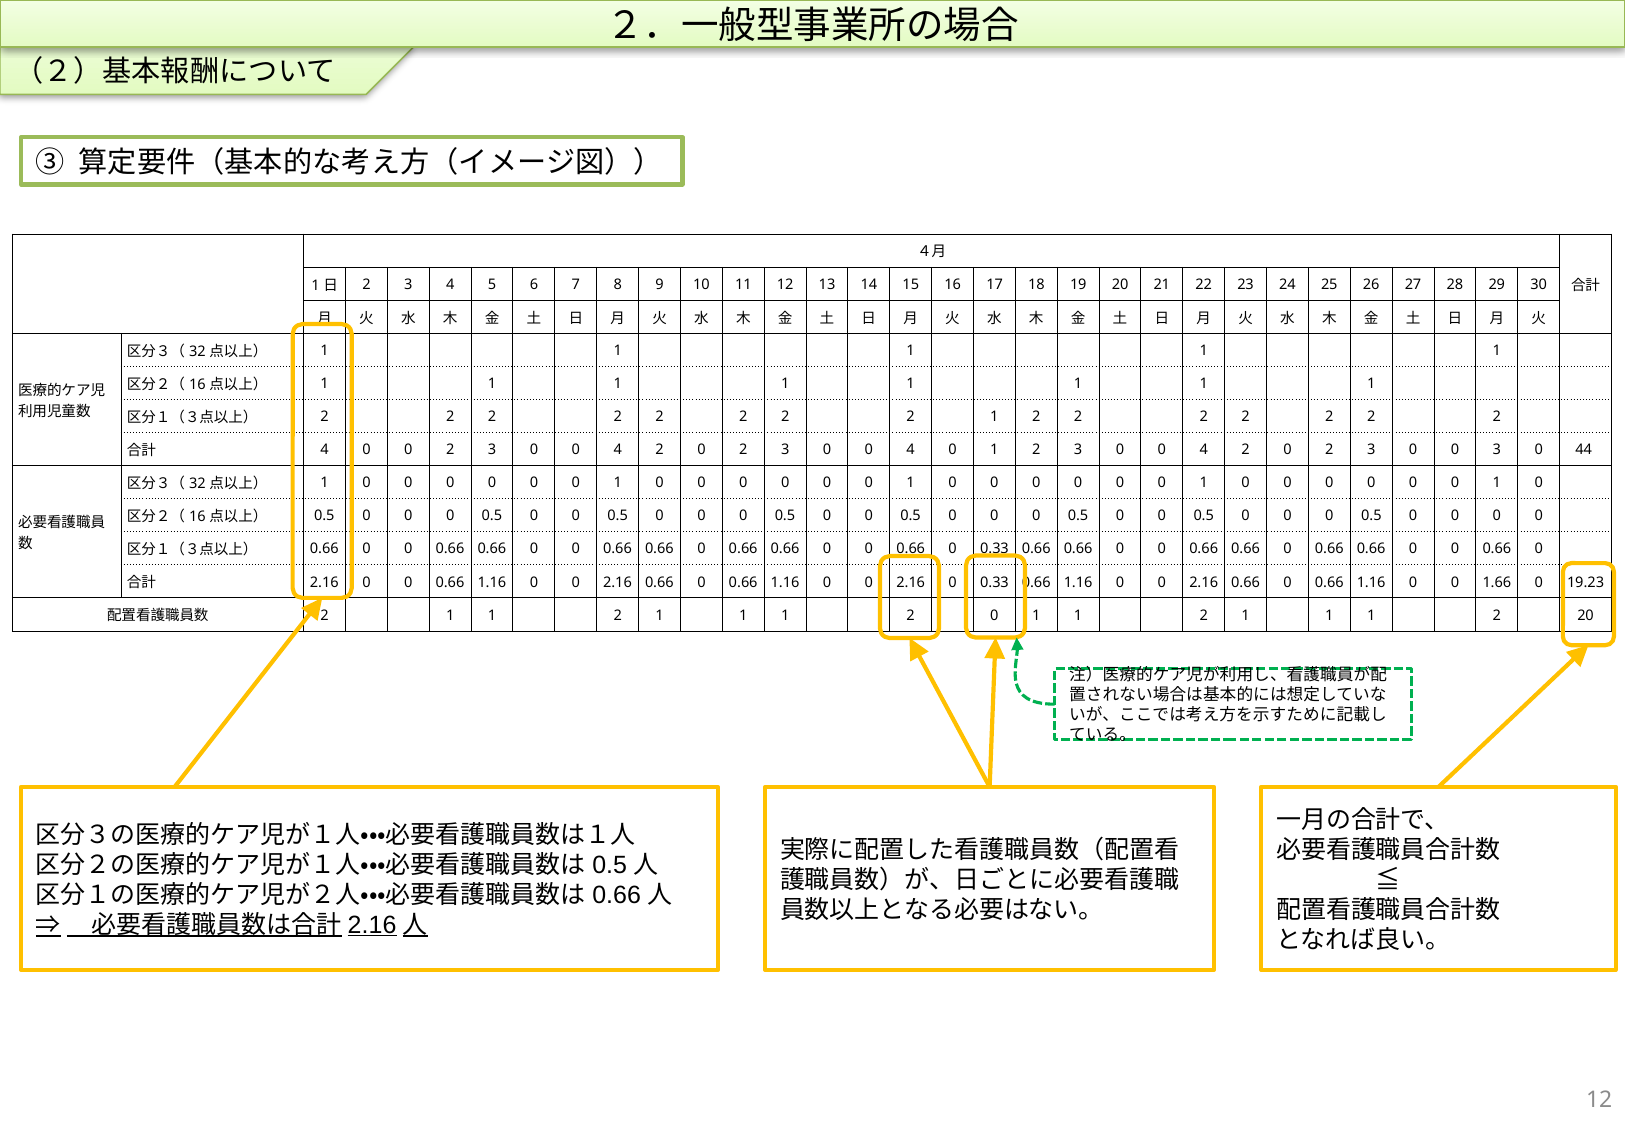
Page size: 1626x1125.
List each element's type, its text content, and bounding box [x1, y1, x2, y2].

text_box [290, 321, 354, 600]
table_cell [1309, 334, 1350, 366]
table_cell [1560, 466, 1611, 499]
table_cell 2 [1016, 433, 1057, 465]
table_cell 0.5 [1058, 499, 1099, 532]
table_cell 0.5 [765, 499, 806, 532]
table_cell 2 [1476, 400, 1517, 433]
table_cell 水 [388, 301, 429, 333]
table_cell 2 [1016, 400, 1057, 433]
table_cell 0.66 [723, 532, 764, 565]
table_cell 1.16 [472, 565, 512, 597]
table_cell 2.16 [1183, 565, 1224, 597]
table_cell 0 [513, 565, 554, 597]
table_cell 0.66 [1309, 532, 1350, 565]
table_cell 0.66 [723, 565, 764, 597]
table_cell 1 [974, 433, 1015, 465]
table_cell 9 [639, 268, 680, 300]
table_cell 1 [1309, 598, 1350, 631]
table_cell 月 [1183, 301, 1224, 333]
table_cell 0 [765, 466, 806, 499]
table_cell 0 [513, 532, 554, 565]
table_cell 20 [1100, 268, 1140, 300]
table_cell [974, 366, 1015, 400]
table_cell 0 [1100, 532, 1140, 565]
table_cell 1 [430, 598, 471, 631]
table_cell 0 [1309, 499, 1350, 532]
table_cell 0 [1435, 532, 1475, 565]
table_cell 3 [472, 433, 512, 465]
table_cell 0 [807, 532, 847, 565]
table_cell 2 [1351, 400, 1392, 433]
table_cell 0 [1518, 565, 1559, 597]
table_cell [1393, 400, 1434, 433]
text_box 区分３の医療的ケア児が１人・・・必要看護職員数は１人 区分２の医療的ケア児が１人・・・必要看護職員数は0.5人 区分１の医療的ケア児が２人・・・必要看護職員数は0.66人 ⇒ 必要看護職員数は合計2.16人 [19, 785, 720, 972]
table_cell [1393, 366, 1434, 400]
table_cell 4 [430, 268, 471, 300]
table_cell 1 [472, 598, 512, 631]
table_cell [848, 366, 889, 400]
table_cell 2 [1225, 433, 1266, 465]
table_cell 合計 [122, 433, 290, 465]
table_cell [807, 598, 847, 631]
table_cell [1141, 400, 1182, 433]
table_cell 0.66 [430, 532, 471, 565]
table_cell 0 [1435, 433, 1475, 465]
table_cell 2 [639, 400, 680, 433]
table_cell 0.66 [1058, 532, 1099, 565]
table_cell 0 [430, 499, 471, 532]
table_cell 0.66 [430, 565, 471, 597]
table_cell [932, 366, 973, 400]
table_header ４月 [304, 235, 1559, 267]
table_cell [1518, 334, 1559, 366]
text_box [174, 597, 323, 788]
table_cell 1 [1058, 366, 1099, 400]
table_cell 日 [1141, 301, 1182, 333]
table_cell [354, 366, 387, 400]
table_cell [681, 598, 722, 631]
table_cell 木 [1016, 301, 1057, 333]
table_cell 0.66 [765, 532, 806, 565]
table_cell 0 [513, 466, 554, 499]
table_cell 2 [1183, 400, 1224, 433]
table_header [13, 235, 303, 333]
table_cell [1267, 334, 1308, 366]
table_cell 0 [1058, 466, 1099, 499]
table_cell 25 [1309, 268, 1350, 300]
table_cell 0 [555, 532, 596, 565]
table_cell 1 [597, 334, 638, 366]
table_cell 0 [1518, 532, 1559, 565]
table_cell 0 [1435, 466, 1475, 499]
table_cell 0 [807, 499, 847, 532]
table_cell 28 [1435, 268, 1475, 300]
table_cell 0 [555, 499, 596, 532]
table_cell [1560, 499, 1611, 532]
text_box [909, 637, 987, 788]
table_cell [1225, 366, 1266, 400]
table_cell 0 [388, 499, 429, 532]
table_cell 日 [848, 301, 889, 333]
table_cell 0 [1141, 466, 1182, 499]
table_cell 日 [1435, 301, 1475, 333]
table_cell 0.66 [472, 532, 512, 565]
table_cell 44 [1560, 433, 1611, 465]
table_cell 29 [1476, 268, 1517, 300]
table_cell 0.66 [1476, 532, 1517, 565]
table_cell 0.66 [639, 565, 680, 597]
table_cell 23 [1225, 268, 1266, 300]
table_cell 0 [555, 466, 596, 499]
table_cell 0 [932, 466, 973, 499]
table_cell 水 [1267, 301, 1308, 333]
table_cell 4 [597, 433, 638, 465]
table_cell 1 [639, 598, 680, 631]
table_cell 1 [1058, 598, 1099, 631]
table_cell 0 [639, 466, 680, 499]
table_cell 土 [513, 301, 554, 333]
text_box （２）基本報酬について [0, 56, 404, 96]
table_cell 配置看護職員数 [13, 598, 172, 631]
table_cell 0 [1476, 499, 1517, 532]
table_cell 0 [681, 499, 722, 532]
table_cell 0 [351, 565, 387, 597]
table_cell 1 [1183, 366, 1224, 400]
table_cell [681, 400, 722, 433]
table_cell [555, 400, 596, 433]
table_cell [848, 334, 889, 366]
text_box 注）医療的ケア児が利用し、看護職員が配置されない場合は基本的には想定していないが、ここでは考え方を示すために記載している。 [1052, 667, 1413, 742]
table_cell 0 [354, 433, 387, 465]
table_cell 0.66 [1225, 532, 1266, 565]
table_cell 0 [1393, 499, 1434, 532]
table_cell [1518, 598, 1559, 631]
table_cell 0 [681, 466, 722, 499]
table_cell 0 [388, 433, 429, 465]
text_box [989, 637, 996, 788]
table_cell 0 [942, 565, 963, 597]
table_cell 0 [681, 532, 722, 565]
table_cell 7 [555, 268, 596, 300]
table_cell [388, 366, 429, 400]
text_box ２．一般型事業所の場合 [0, 0, 1625, 48]
table_cell 3 [1476, 433, 1517, 465]
table_cell 0 [354, 466, 387, 499]
table_cell 0 [639, 499, 680, 532]
table_cell 0 [513, 499, 554, 532]
table_cell 区分２（16点以上） [122, 499, 290, 532]
table_cell [513, 598, 554, 631]
table_cell 1 [765, 598, 806, 631]
table_cell [639, 334, 680, 366]
table_cell 0 [1267, 532, 1308, 565]
table_cell 1 [1183, 334, 1224, 366]
table_cell 0 [472, 466, 512, 499]
table_cell 土 [807, 301, 847, 333]
table_cell [430, 334, 471, 366]
table_cell 5 [472, 268, 512, 300]
table_cell [513, 334, 554, 366]
table_cell [1476, 366, 1517, 400]
table_cell 合計 [122, 565, 292, 597]
table_cell 0.5 [472, 499, 512, 532]
table_cell 1.16 [765, 565, 806, 597]
table_cell 2 [1309, 400, 1350, 433]
table_cell 2 [1476, 598, 1517, 631]
table_cell [1393, 598, 1434, 631]
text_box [1438, 644, 1589, 788]
table_cell 30 [1518, 268, 1559, 300]
text_box ③ 算定要件（基本的な考え方（イメージ図）） [19, 135, 685, 187]
table_cell 0 [1267, 433, 1308, 465]
table_cell 2 [430, 400, 471, 433]
table_cell 土 [1100, 301, 1140, 333]
table_cell 0 [1518, 466, 1559, 499]
table_cell 22 [1183, 268, 1224, 300]
table_cell 火 [932, 301, 973, 333]
table_cell 1 [597, 466, 638, 499]
table_cell 0 [848, 466, 889, 499]
table_cell 15 [890, 268, 931, 300]
table_cell [941, 598, 964, 631]
table_cell [1560, 334, 1611, 366]
table_cell [472, 334, 512, 366]
table_cell 26 [1351, 268, 1392, 300]
table_cell 0 [807, 433, 847, 465]
table_cell 0 [1141, 565, 1182, 597]
table_cell 3 [1058, 433, 1099, 465]
table_cell [1267, 366, 1308, 400]
table_cell 4 [890, 433, 931, 465]
table_cell 16 [932, 268, 973, 300]
table_cell 0 [1435, 565, 1475, 597]
table_cell [807, 334, 847, 366]
table_cell [1016, 334, 1057, 366]
slide_number 11 [1248, 1070, 1625, 1125]
table_cell [388, 334, 429, 366]
table_cell 1 [597, 366, 638, 400]
table_cell [1267, 598, 1308, 631]
table_cell 1 [974, 400, 1015, 433]
table_cell 3 [765, 433, 806, 465]
table_cell 0 [388, 466, 429, 499]
table_cell 2 [325, 600, 345, 631]
table_cell 0 [932, 532, 973, 565]
table_cell 4 [1183, 433, 1224, 465]
table_cell 土 [1393, 301, 1434, 333]
table_cell 医療的ケア児利用児童数 [13, 334, 121, 465]
table_cell 0 [1267, 565, 1308, 597]
table_cell [639, 366, 680, 400]
table_cell 区分３（32点以上） [122, 466, 290, 499]
table_cell 0.66 [597, 532, 638, 565]
table_cell 0 [555, 565, 596, 597]
text_box [1560, 560, 1617, 648]
table_cell 3 [1351, 433, 1392, 465]
table_cell 金 [765, 301, 806, 333]
table_cell 区分１（３点以上） [122, 400, 290, 433]
table_cell 6 [513, 268, 554, 300]
table_cell [974, 334, 1015, 366]
table_cell [1267, 400, 1308, 433]
table_cell 0.5 [890, 499, 931, 532]
table_cell [765, 334, 806, 366]
table_cell [388, 598, 429, 631]
table_cell 火 [639, 301, 680, 333]
table_cell [1435, 400, 1475, 433]
table_cell 1 [1351, 366, 1392, 400]
table_cell 0 [1393, 565, 1434, 597]
table_cell [1141, 598, 1182, 631]
table_cell 1 [1476, 466, 1517, 499]
table_cell 21 [1141, 268, 1182, 300]
table_cell 1日 [304, 268, 345, 300]
table_cell 0 [974, 466, 1015, 499]
text_box 実際に配置した看護職員数（配置看護職員数）が、日ごとに必要看護職員数以上となる必要はない。 [763, 785, 1216, 972]
text_box [963, 553, 1028, 640]
table_cell 0 [1267, 466, 1308, 499]
table_cell 1 [765, 366, 806, 400]
table_cell [1100, 400, 1140, 433]
table_cell [1560, 366, 1611, 400]
table_cell 0 [1309, 466, 1350, 499]
table_cell 0 [1518, 499, 1559, 532]
table_cell 1 [890, 466, 931, 499]
table_cell 11 [723, 268, 764, 300]
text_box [1016, 637, 1055, 705]
table_cell 24 [1267, 268, 1308, 300]
table_cell 0 [681, 433, 722, 465]
table_cell [354, 400, 387, 433]
table_header 合計 [1560, 235, 1611, 333]
table_cell [681, 334, 722, 366]
table_cell 0.66 [890, 532, 931, 554]
table_cell [1016, 366, 1057, 400]
table_cell [1141, 366, 1182, 400]
table_cell 火 [346, 301, 387, 333]
table_cell 0 [848, 499, 889, 532]
table_cell 2 [723, 400, 764, 433]
table_cell [807, 400, 847, 433]
table_cell 区分１（３点以上） [122, 532, 290, 565]
text_box [877, 553, 942, 641]
table_cell [1100, 598, 1140, 631]
table_cell 2 [1183, 598, 1224, 631]
table_cell 0 [1100, 565, 1140, 597]
table_cell 2 [346, 268, 387, 300]
table_cell 0.5 [1351, 499, 1392, 532]
table_cell 月 [597, 301, 638, 333]
table_cell 0 [807, 466, 847, 499]
table_cell [1393, 334, 1434, 366]
table_cell 0 [430, 466, 471, 499]
table_cell 0 [974, 499, 1015, 532]
table_cell [346, 598, 387, 631]
table_cell 1.16 [1351, 565, 1392, 597]
table_cell 0 [1016, 499, 1057, 532]
table_cell 2 [1058, 400, 1099, 433]
text_box 一月の合計で、 必要看護職員合計数 ≦ 配置看護職員合計数 となれば良い。 [1259, 785, 1618, 972]
table_cell 0 [1393, 433, 1434, 465]
table_cell 日 [555, 301, 596, 333]
table_cell 2 [1225, 400, 1266, 433]
table_cell [1518, 366, 1559, 400]
table_cell 0.66 [1028, 565, 1057, 597]
table_cell 0 [932, 499, 973, 532]
table_cell 12 [765, 268, 806, 300]
table_cell 0 [388, 532, 429, 565]
table_cell 14 [848, 268, 889, 300]
table_cell [1100, 334, 1140, 366]
table_cell 金 [1351, 301, 1392, 333]
table_cell 0.66 [1309, 565, 1350, 597]
table_cell 0 [723, 466, 764, 499]
table_cell 2 [597, 400, 638, 433]
table_cell 0 [1351, 466, 1392, 499]
table_cell 0 [1100, 433, 1140, 465]
table_cell [555, 366, 596, 400]
table_cell 木 [1309, 301, 1350, 333]
table_cell 0 [1016, 466, 1057, 499]
table_cell 0 [932, 433, 973, 465]
table_cell 水 [974, 301, 1015, 333]
table_cell 10 [681, 268, 722, 300]
table_cell 0.66 [1183, 532, 1224, 565]
table_cell 0 [1141, 433, 1182, 465]
table_cell 火 [1518, 301, 1559, 333]
table_cell 木 [430, 301, 471, 333]
table_cell 0 [1518, 433, 1559, 465]
table_cell 0 [723, 499, 764, 532]
table_cell 火 [1225, 301, 1266, 333]
table_cell 0 [1141, 499, 1182, 532]
table_cell 2 [890, 400, 931, 433]
table_cell 8 [597, 268, 638, 300]
table_cell 区分３（32点以上） [122, 334, 290, 366]
table_cell 0 [354, 532, 387, 565]
table_cell 0 [555, 433, 596, 465]
table_cell 1 [1476, 334, 1517, 366]
table_cell [1560, 532, 1611, 565]
table_cell 2 [723, 433, 764, 465]
table_cell [848, 598, 878, 631]
table_cell 水 [681, 301, 722, 333]
table_cell 月 [890, 301, 931, 333]
table_cell 1.16 [1058, 565, 1099, 597]
table_cell 0.66 [1351, 532, 1392, 565]
table_cell 0 [1393, 532, 1434, 565]
table_cell [932, 400, 973, 433]
table_cell 0 [513, 433, 554, 465]
table_cell 0 [354, 499, 387, 532]
table_cell [354, 334, 387, 366]
table_cell 3 [388, 268, 429, 300]
table_cell 0 [1141, 532, 1182, 565]
table_cell 1 [1027, 598, 1057, 631]
table_cell 1 [890, 366, 931, 400]
table_cell [1100, 366, 1140, 400]
table_cell 0 [681, 565, 722, 597]
table_cell 木 [723, 301, 764, 333]
table_cell 0 [1393, 466, 1434, 499]
table_cell 0.5 [1183, 499, 1224, 532]
table_cell 2 [765, 400, 806, 433]
table_cell 27 [1393, 268, 1434, 300]
table_cell 金 [1058, 301, 1099, 333]
table_cell 2 [597, 598, 638, 631]
table_cell [1435, 598, 1475, 631]
table_cell 0 [1225, 466, 1266, 499]
table_cell 区分２（16点以上） [122, 366, 289, 400]
table_cell 0 [1435, 499, 1475, 532]
table_cell 必要看護職員数 [13, 466, 121, 597]
table_cell [1435, 366, 1475, 400]
table_cell 0.5 [597, 499, 638, 532]
table_cell 0 [807, 565, 847, 597]
table_cell [1141, 334, 1182, 366]
table_cell 0 [1100, 499, 1140, 532]
table_cell [1560, 400, 1611, 433]
table_cell [513, 366, 554, 400]
table_cell 0.33 [974, 532, 1015, 553]
table_cell 17 [974, 268, 1015, 300]
table_cell [1058, 334, 1099, 366]
table_cell [1518, 400, 1559, 433]
table_cell [388, 400, 429, 433]
table_cell [1225, 334, 1266, 366]
table_cell 0 [848, 433, 889, 465]
table_cell [555, 334, 596, 366]
table_cell [723, 366, 764, 400]
table_cell 2 [430, 433, 471, 465]
table_cell 0 [388, 565, 429, 597]
table_cell 1 [1225, 598, 1266, 631]
table_cell 0.66 [1225, 565, 1266, 597]
table_cell 0 [1225, 499, 1266, 532]
table_cell 0 [848, 565, 877, 597]
table_cell [723, 334, 764, 366]
table_cell 13 [807, 268, 847, 300]
table_cell 2 [1309, 433, 1350, 465]
table_cell [1435, 334, 1475, 366]
table_cell 1 [890, 334, 931, 366]
table_cell 1.66 [1476, 565, 1517, 597]
table_cell 1 [1183, 466, 1224, 499]
table_cell 0.66 [639, 532, 680, 565]
table_cell [1351, 334, 1392, 366]
table_cell [681, 366, 722, 400]
table_cell 月 [304, 301, 345, 322]
table_cell [513, 400, 554, 433]
table_cell 2.16 [597, 565, 638, 597]
table_cell 月 [1476, 301, 1517, 333]
table_cell [807, 366, 847, 400]
table_cell [555, 598, 596, 631]
table_cell [430, 366, 471, 400]
table_cell [848, 400, 889, 433]
table_cell [932, 334, 973, 366]
table_cell 2 [472, 400, 512, 433]
table_cell 金 [472, 301, 512, 333]
table_cell 0 [1100, 466, 1140, 499]
table_cell 0 [848, 532, 889, 565]
table_cell 2 [639, 433, 680, 465]
table_cell 19 [1058, 268, 1099, 300]
table_cell [1309, 366, 1350, 400]
table_cell 0 [1267, 499, 1308, 532]
table_cell 1 [1351, 598, 1392, 631]
table_cell 0.66 [1016, 532, 1057, 565]
table_cell 1 [723, 598, 764, 631]
table_cell 1 [472, 366, 512, 400]
table_cell 18 [1016, 268, 1057, 300]
